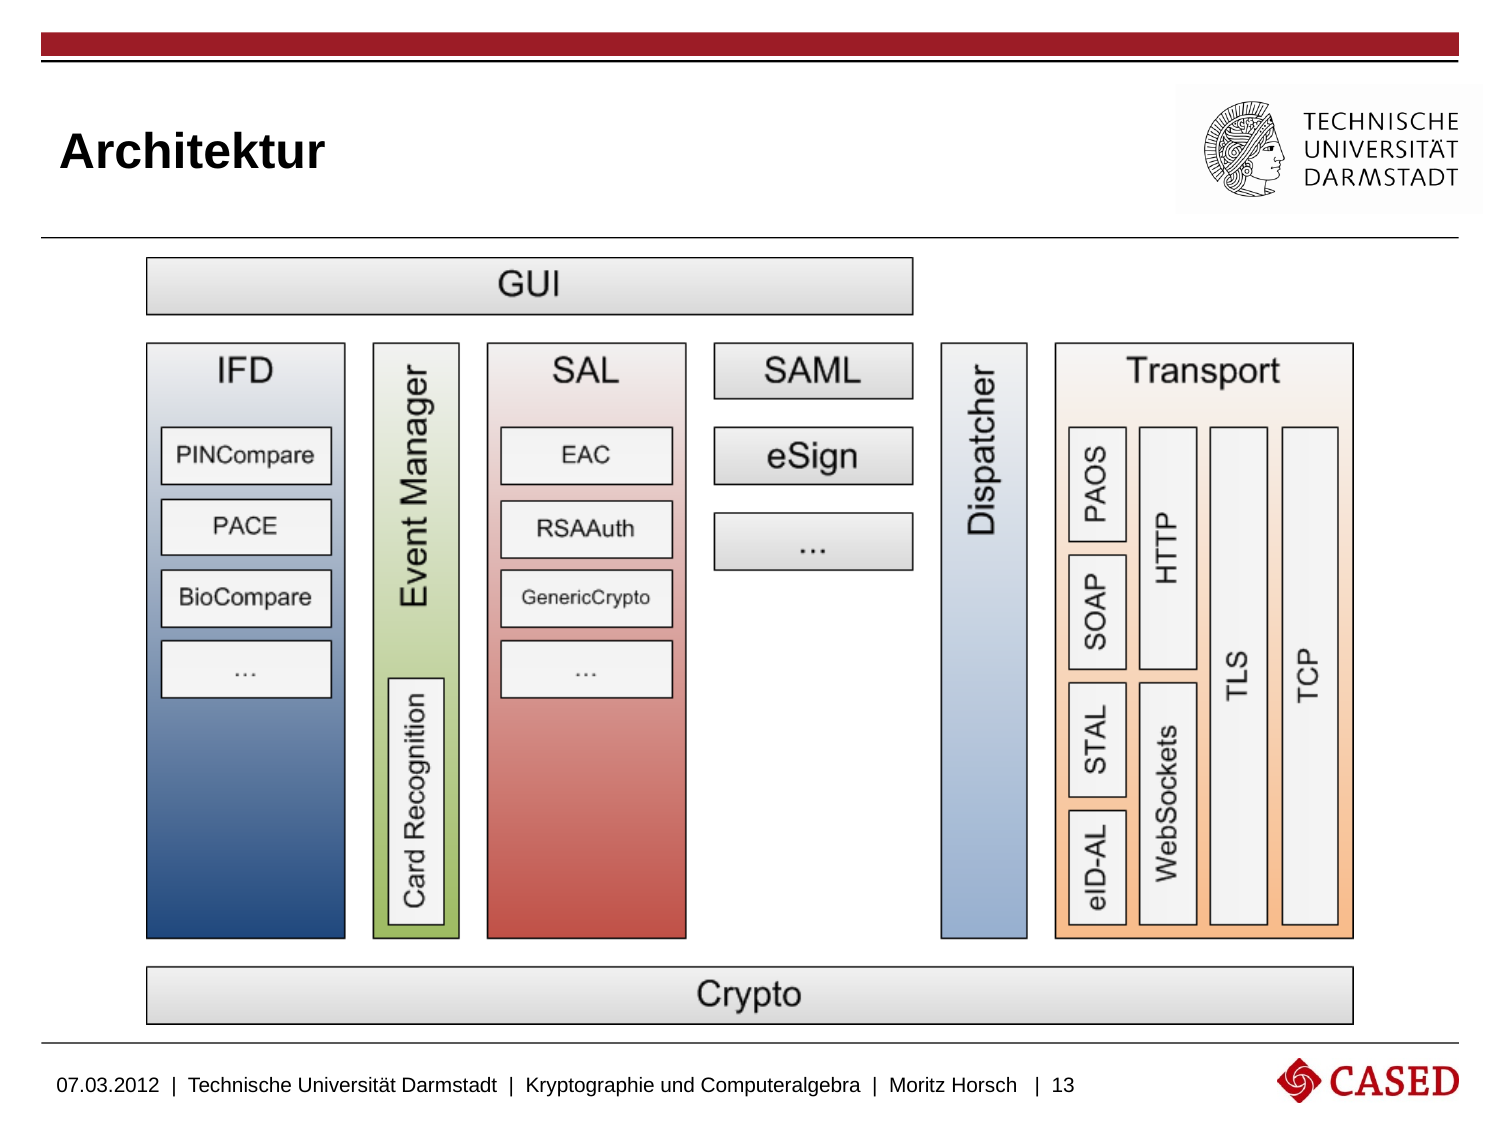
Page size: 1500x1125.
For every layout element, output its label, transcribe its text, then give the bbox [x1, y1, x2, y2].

title Architektur [58, 79, 1149, 218]
picture [146, 257, 1354, 1025]
picture [1277, 1058, 1459, 1103]
picture [1175, 84, 1483, 214]
